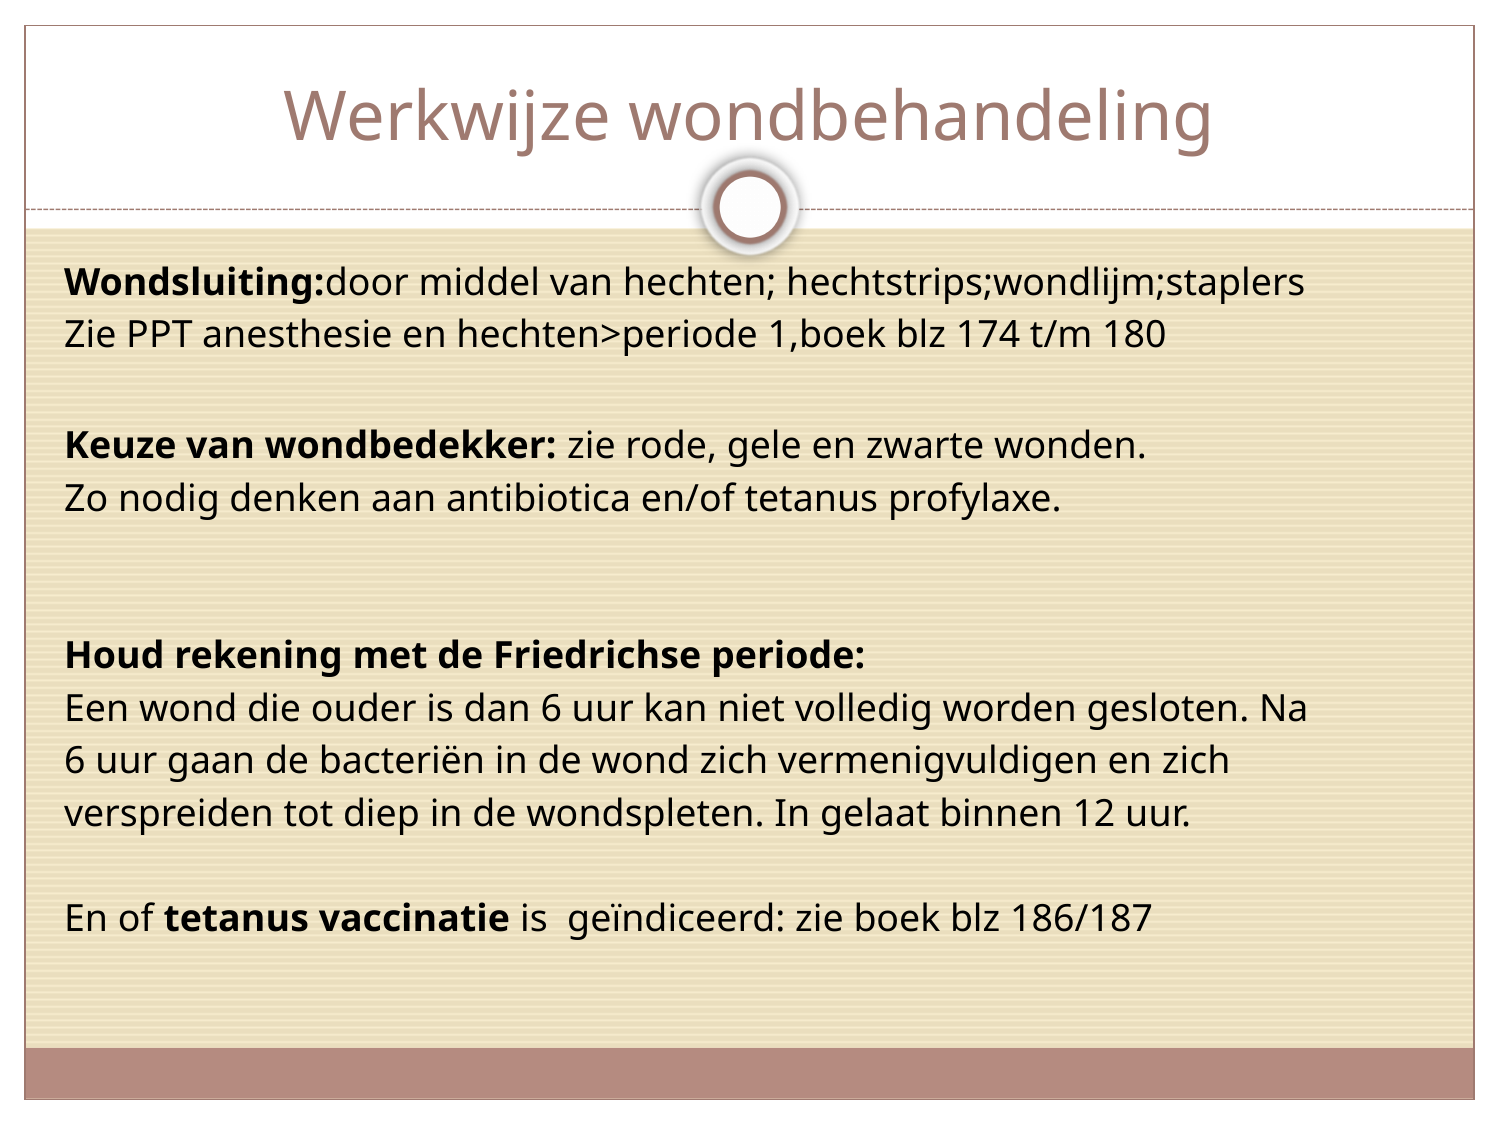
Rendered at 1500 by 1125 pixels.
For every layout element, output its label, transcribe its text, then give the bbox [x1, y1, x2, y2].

list Wondsluiting:door middel van hechten; hechtstrips;wondlijm;staplers Zie PPT anesthesie en hechten>periode 1,boek blz 174 t/m 180 Keuze van wondbedekker: zie rode, gele en zwarte wonden. Zo nodig denken aan antibiotica en/of tetanus profylaxe. Houd rekening met de Friedrichse periode: Een wond die ouder is dan 6 uur kan niet volledig worden gesloten. Na 6 uur gaan de bacteriën in de wond zich vermenigvuldigen en zich verspreiden tot diep in de wondspleten. In gelaat binnen 12 uur. En of tetanus vaccinatie is geïndiceerd: zie boek blz 186/187 [49, 250, 1445, 1001]
title Werkwijze wondbehandeling [49, 37, 1450, 162]
